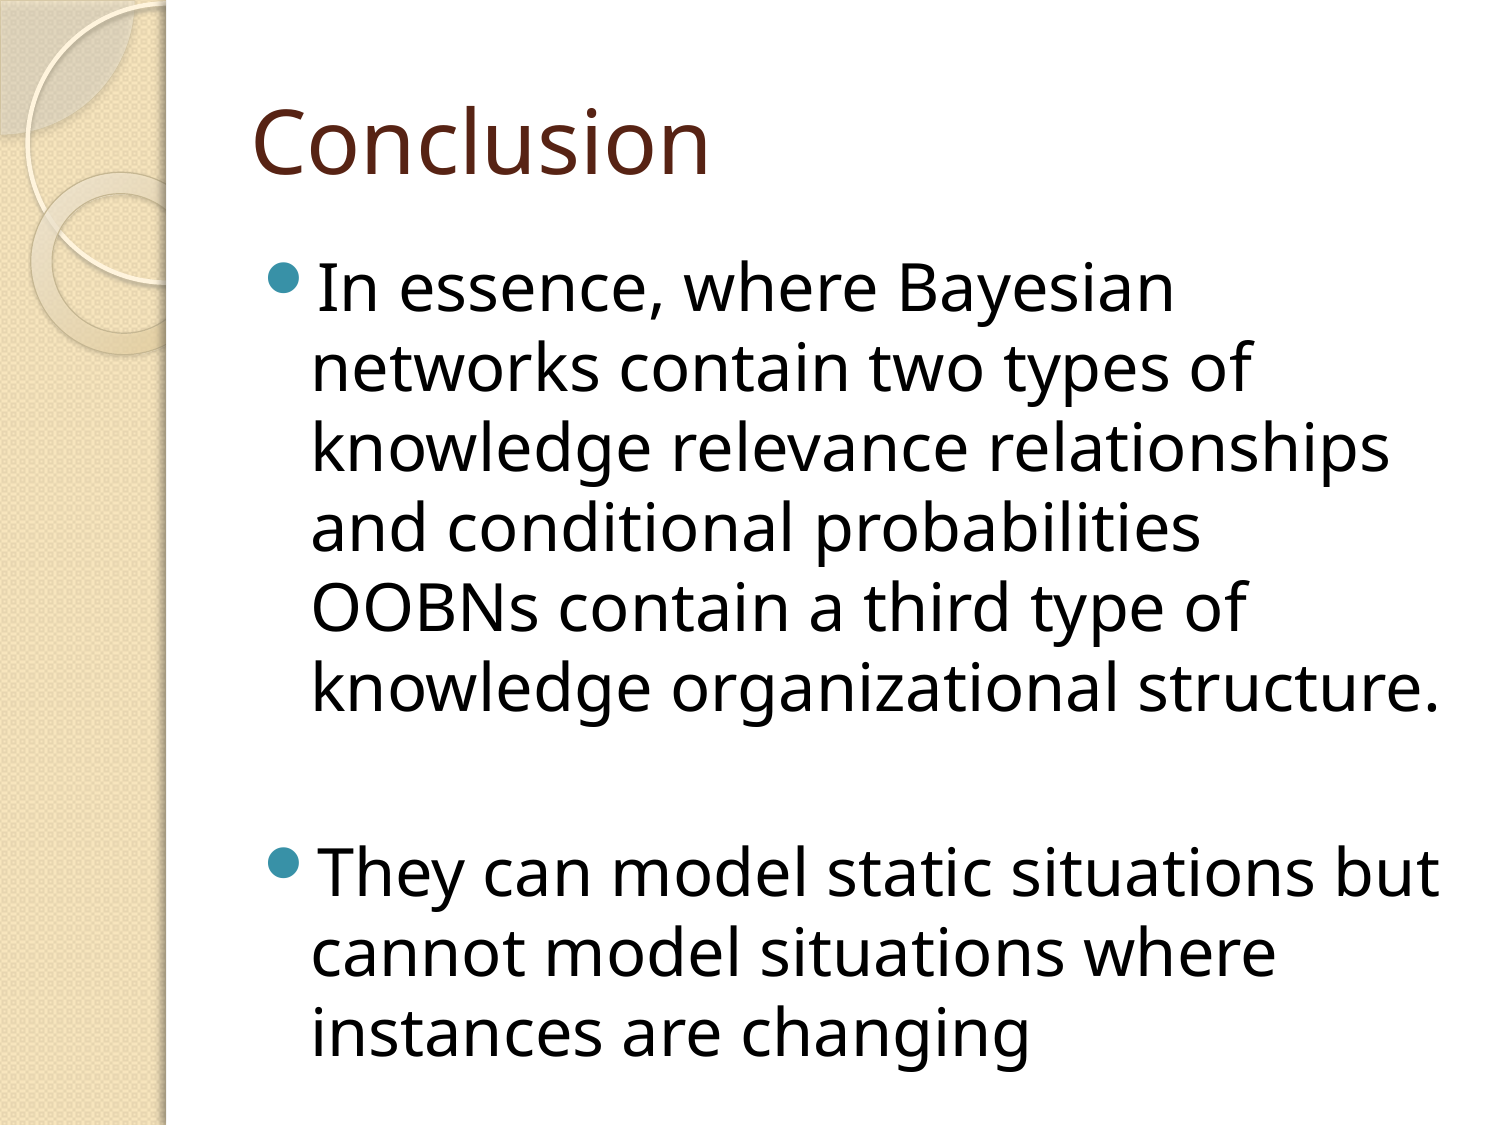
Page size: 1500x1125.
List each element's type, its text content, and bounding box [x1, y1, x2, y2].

list In essence, where Bayesian networks contain two types of knowledge relevance relationships and conditional probabilities OOBNs contain a third type of knowledge organizational structure. They can model static situations but cannot model situations where instances are changing [235, 237, 1466, 1025]
title Conclusion [235, 45, 1466, 233]
